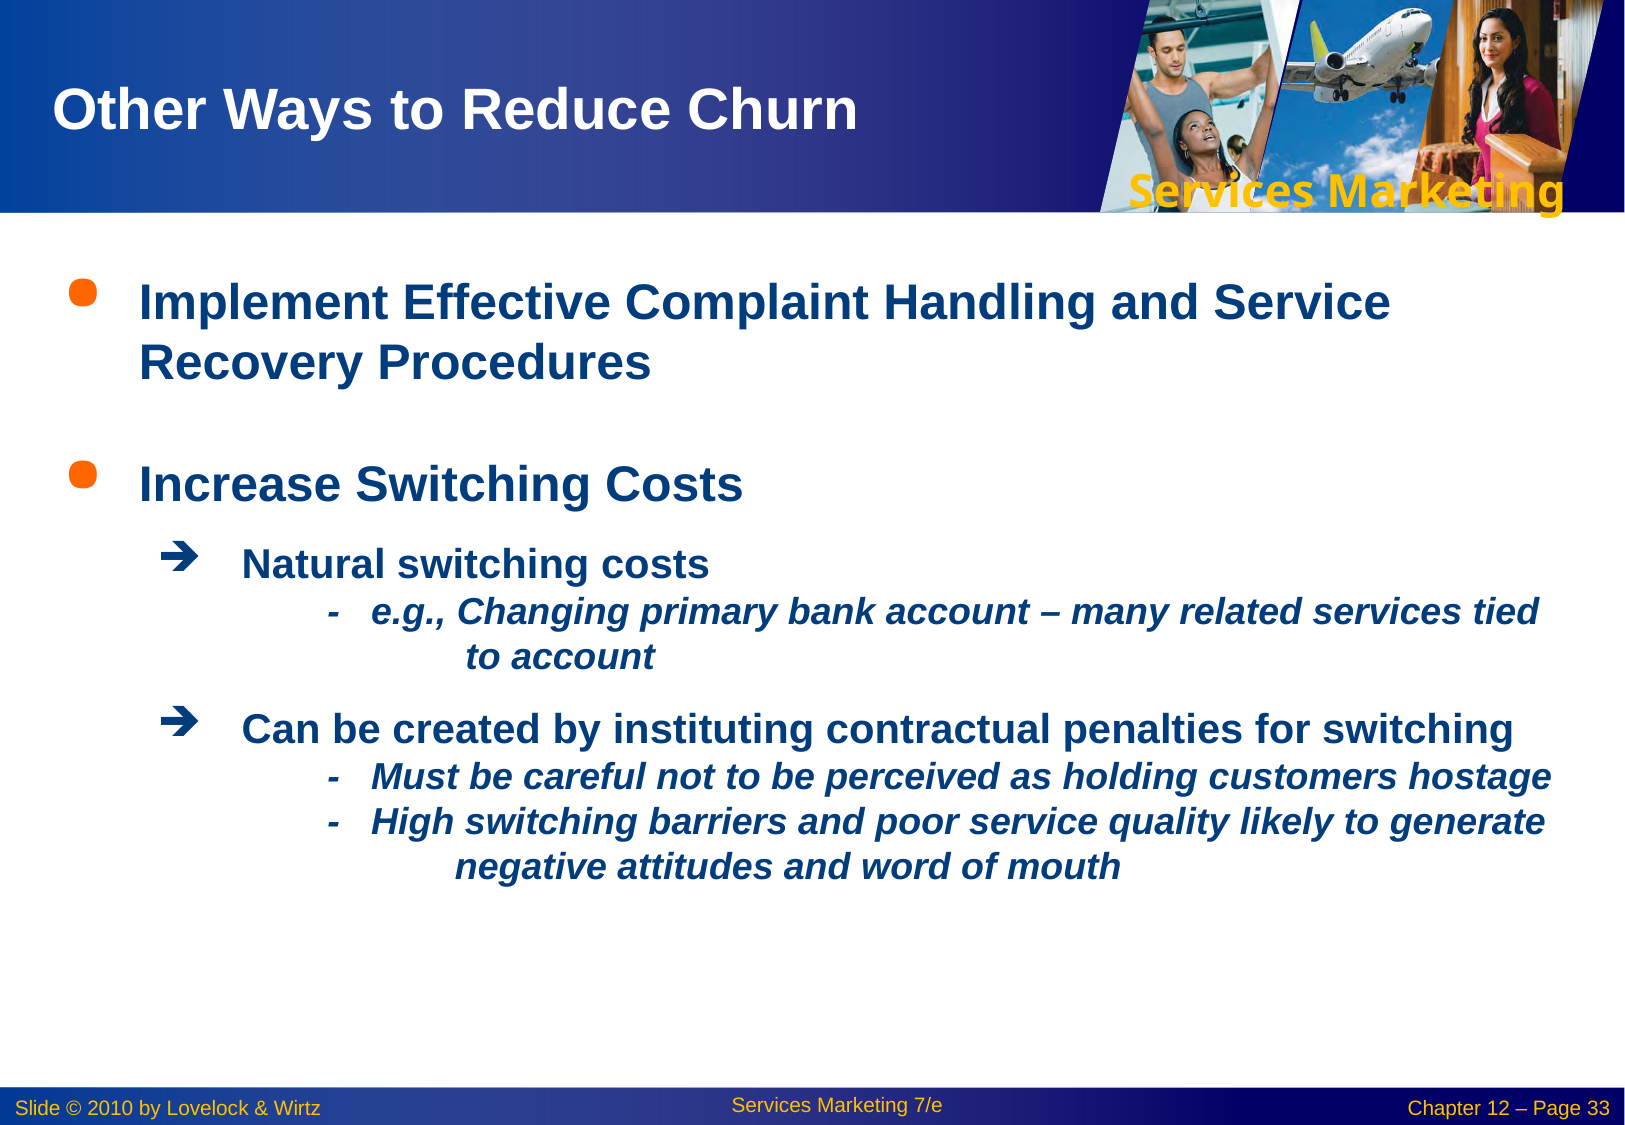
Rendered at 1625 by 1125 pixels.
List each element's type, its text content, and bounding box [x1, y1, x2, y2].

picture [1546, 187, 1556, 202]
picture [1100, 0, 1604, 213]
title Other Ways to Reduce Churn [36, 37, 1088, 176]
list Implement Effective Complaint Handling and Service Recovery Procedures Increase Switching Costs Natural switching costs - e.g., Changing primary bank account – many related services tied to account Can be created by instituting contractual penalties for switching - Must be careful not to be perceived as holding customers hostage - High switching barriers and poor service quality likely to generate negative attitudes and word of mouth [49, 261, 1588, 1051]
picture [1162, 186, 1172, 192]
